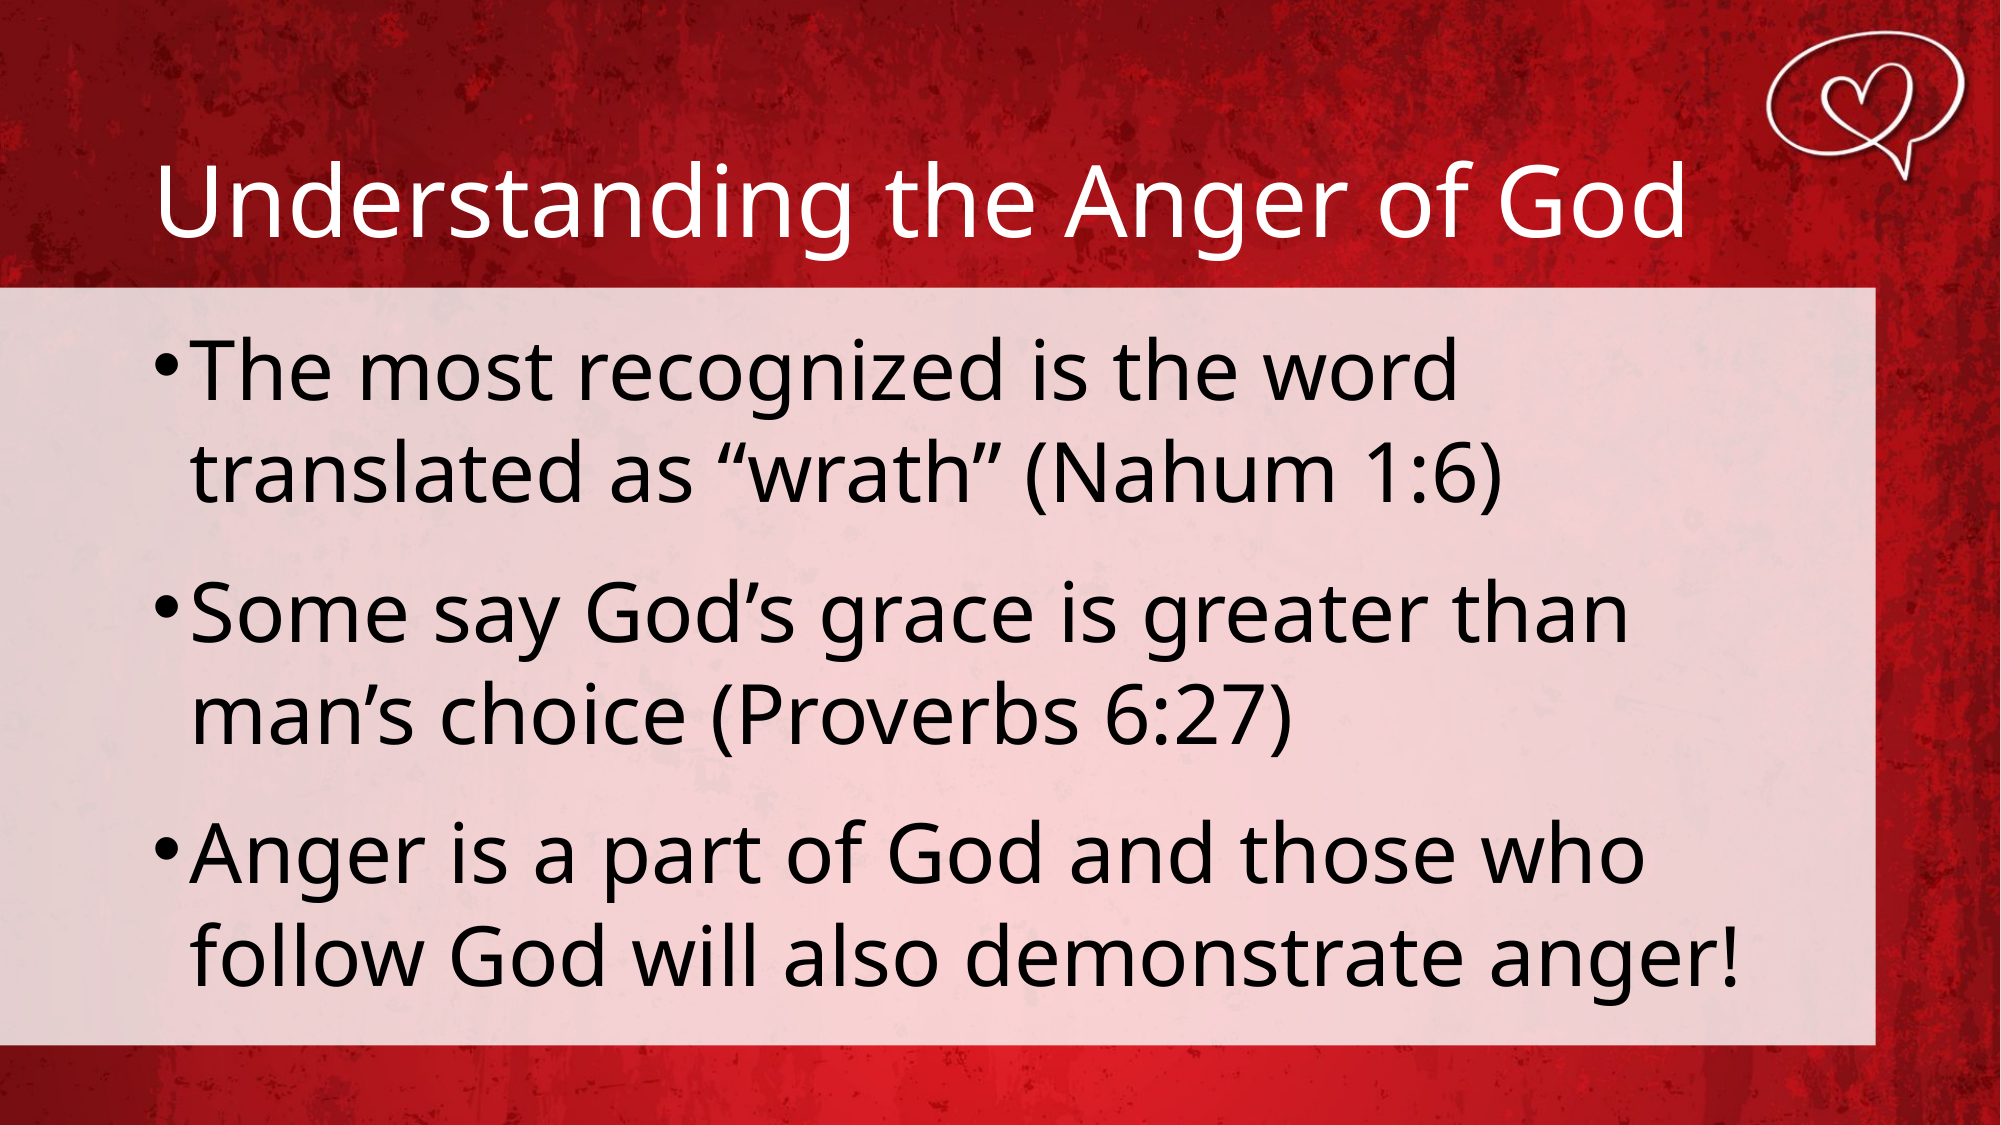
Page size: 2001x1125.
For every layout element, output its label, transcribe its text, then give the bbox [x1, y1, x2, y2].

title Understanding the Anger of God [137, 59, 1863, 271]
list The most recognized is the word translated as “wrath” (Nahum 1:6) Some say God’s grace is greater than man’s choice (Proverbs 6:27) Anger is a part of God and those who follow God will also demonstrate anger! [137, 310, 1842, 1015]
picture [0, 0, 2001, 1125]
